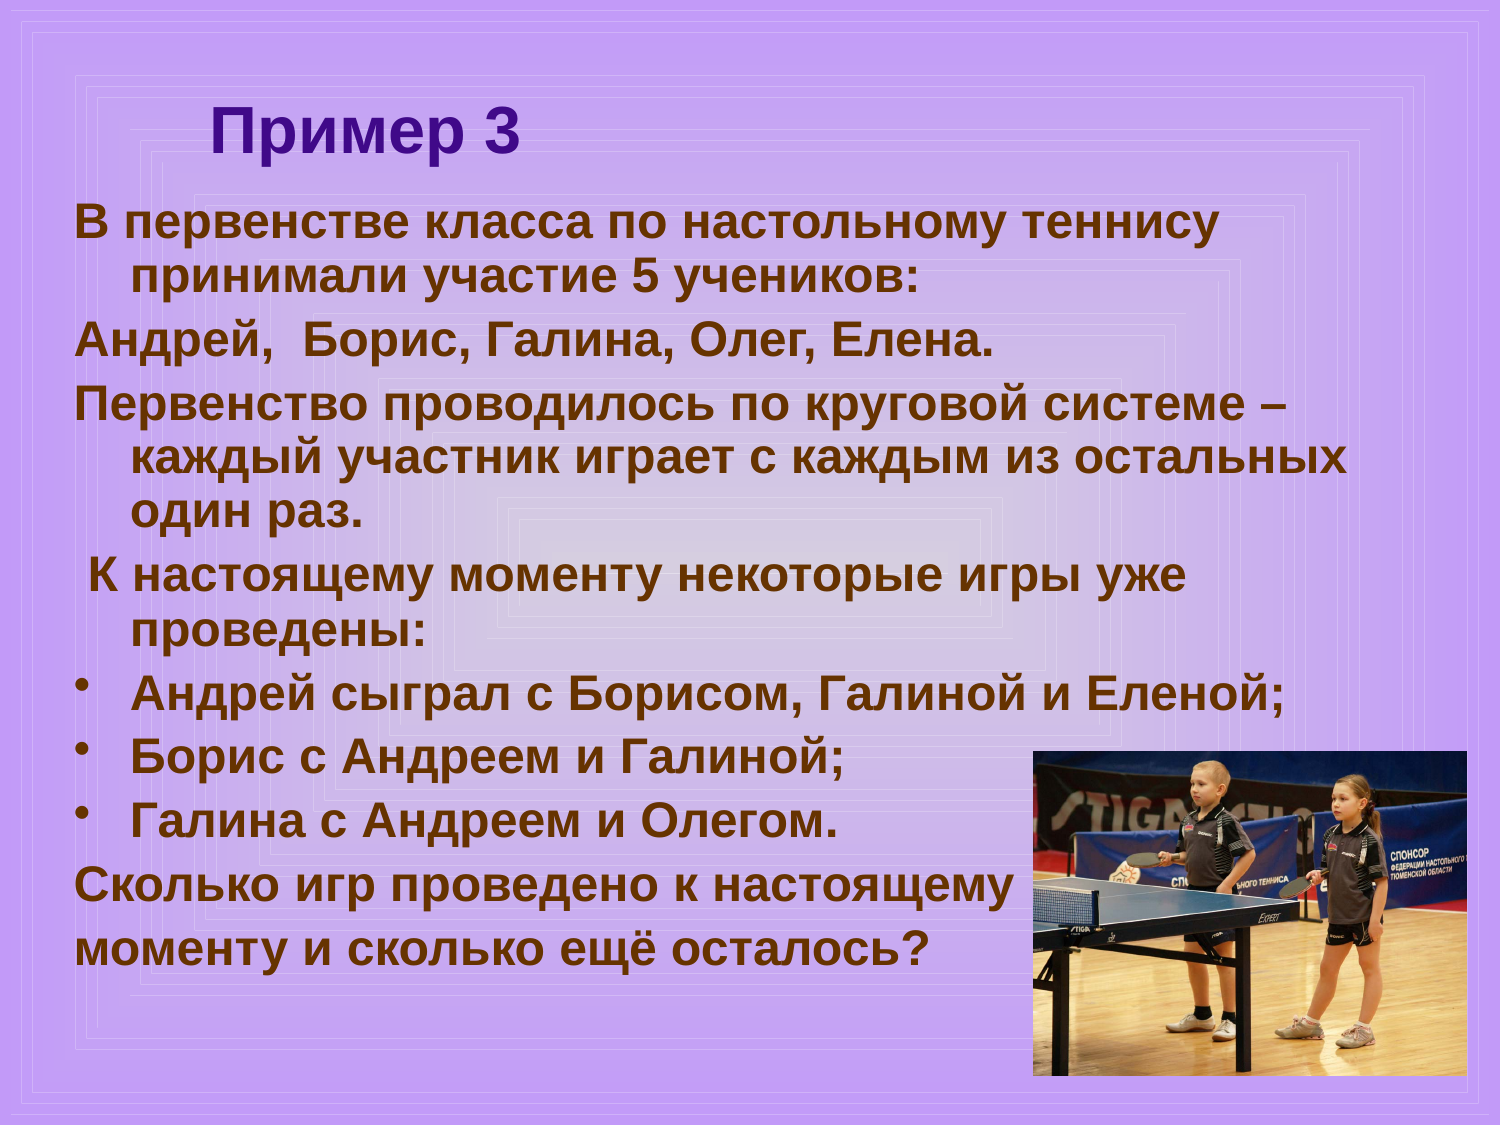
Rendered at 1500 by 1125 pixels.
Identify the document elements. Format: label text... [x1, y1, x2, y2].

picture [1033, 751, 1467, 1077]
list В первенстве класса по настольному теннису принимали участие 5 учеников: Андрей, Борис, Галина, Олег, Елена. Первенство проводилось по круговой системе – каждый участник играет с каждым из остальных один раз. К настоящему моменту некоторые игры уже проведены: Андрей сыграл с Борисом, Галиной и Еленой; Борис с Андреем и Галиной; Галина с Андреем и Олегом. Сколько игр проведено к настоящему моменту и сколько ещё осталось? [58, 187, 1409, 931]
title Пример 3 [76, 66, 656, 187]
